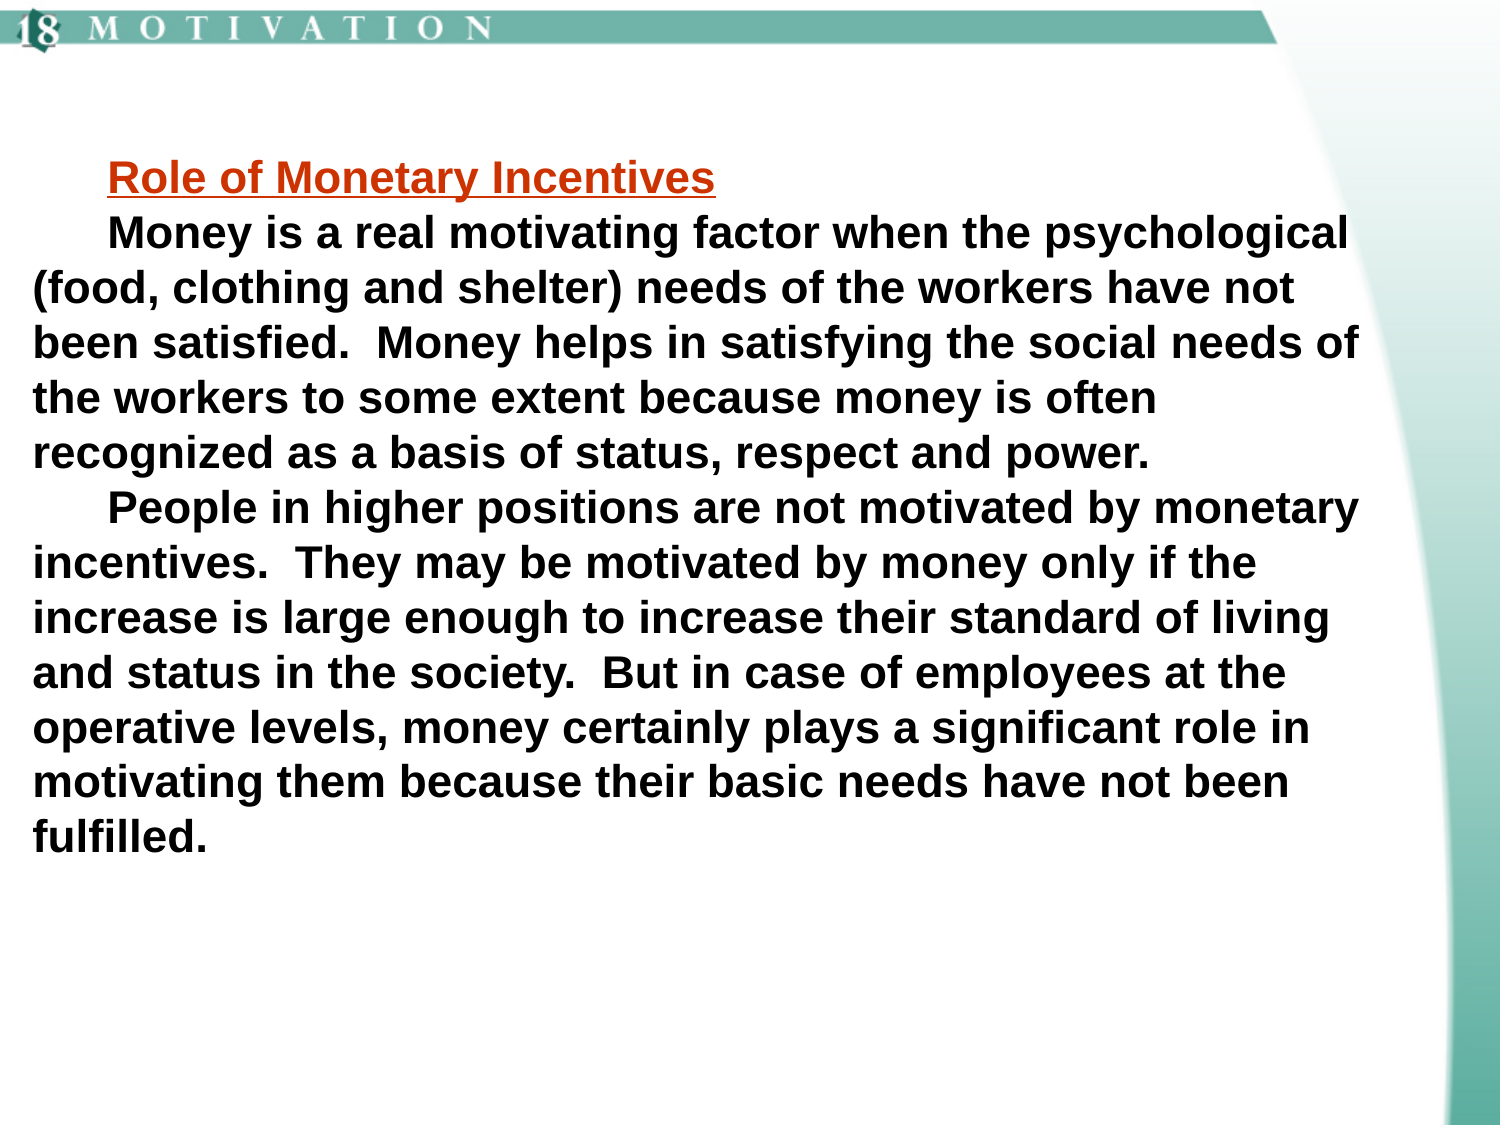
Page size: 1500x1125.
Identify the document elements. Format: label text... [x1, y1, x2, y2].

text_box Role of Monetary Incentives Money is a real motivating factor when the psychological (food, clothing and shelter) needs of the workers have not been satisfied. Money helps in satisfying the social needs of the workers to some extent because money is often recognized as a basis of status, respect and power. People in higher positions are not motivated by monetary incentives. They may be motivated by money only if the increase is large enough to increase their standard of living and status in the society. But in case of employees at the operative levels, money certainly plays a significant role in motivating them because their basic needs have not been fulfilled. [17, 140, 1388, 870]
picture [0, 0, 1500, 1125]
